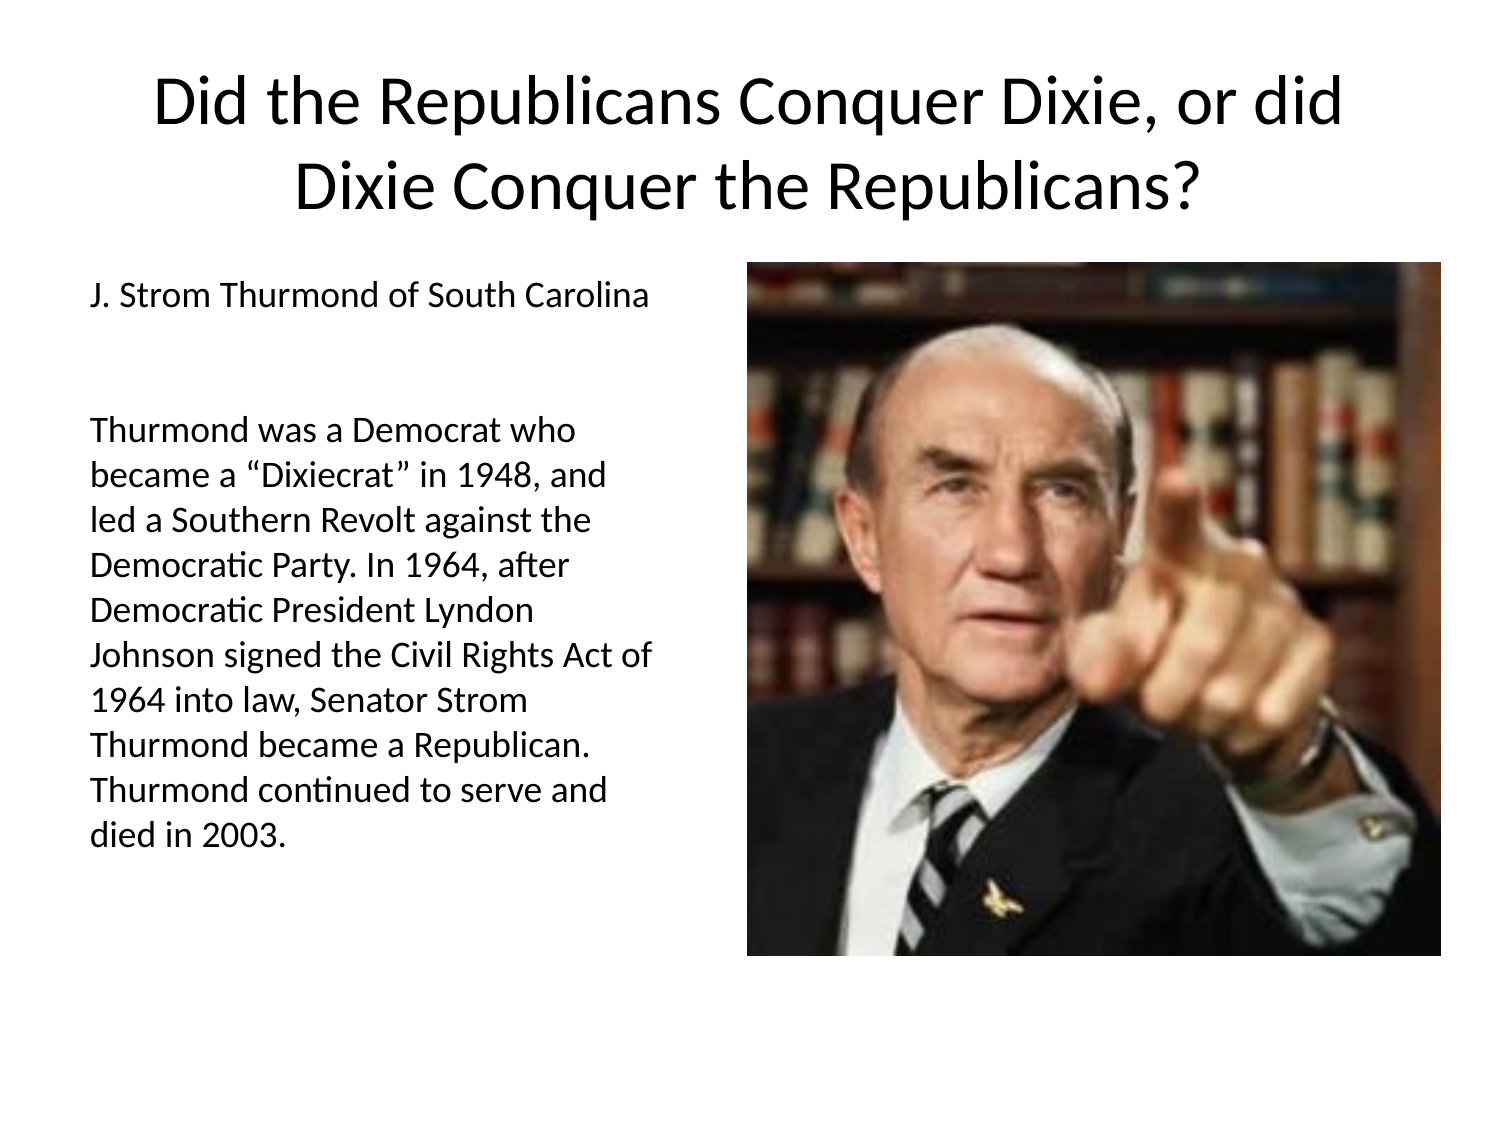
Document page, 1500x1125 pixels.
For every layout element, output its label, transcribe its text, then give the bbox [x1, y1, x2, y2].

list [463, 262, 1500, 957]
title Did the Republicans Conquer Dixie, or did Dixie Conquer the Republicans? [75, 45, 1425, 233]
text_box J. Strom Thurmond of South Carolina Thurmond was a Democrat who became a “Dixiecrat” in 1948, and led a Southern Revolt against the Democratic Party. In 1964, after Democratic President Lyndon Johnson signed the Civil Rights Act of 1964 into law, Senator Strom Thurmond became a Republican. Thurmond continued to serve and died in 2003. [75, 262, 461, 908]
